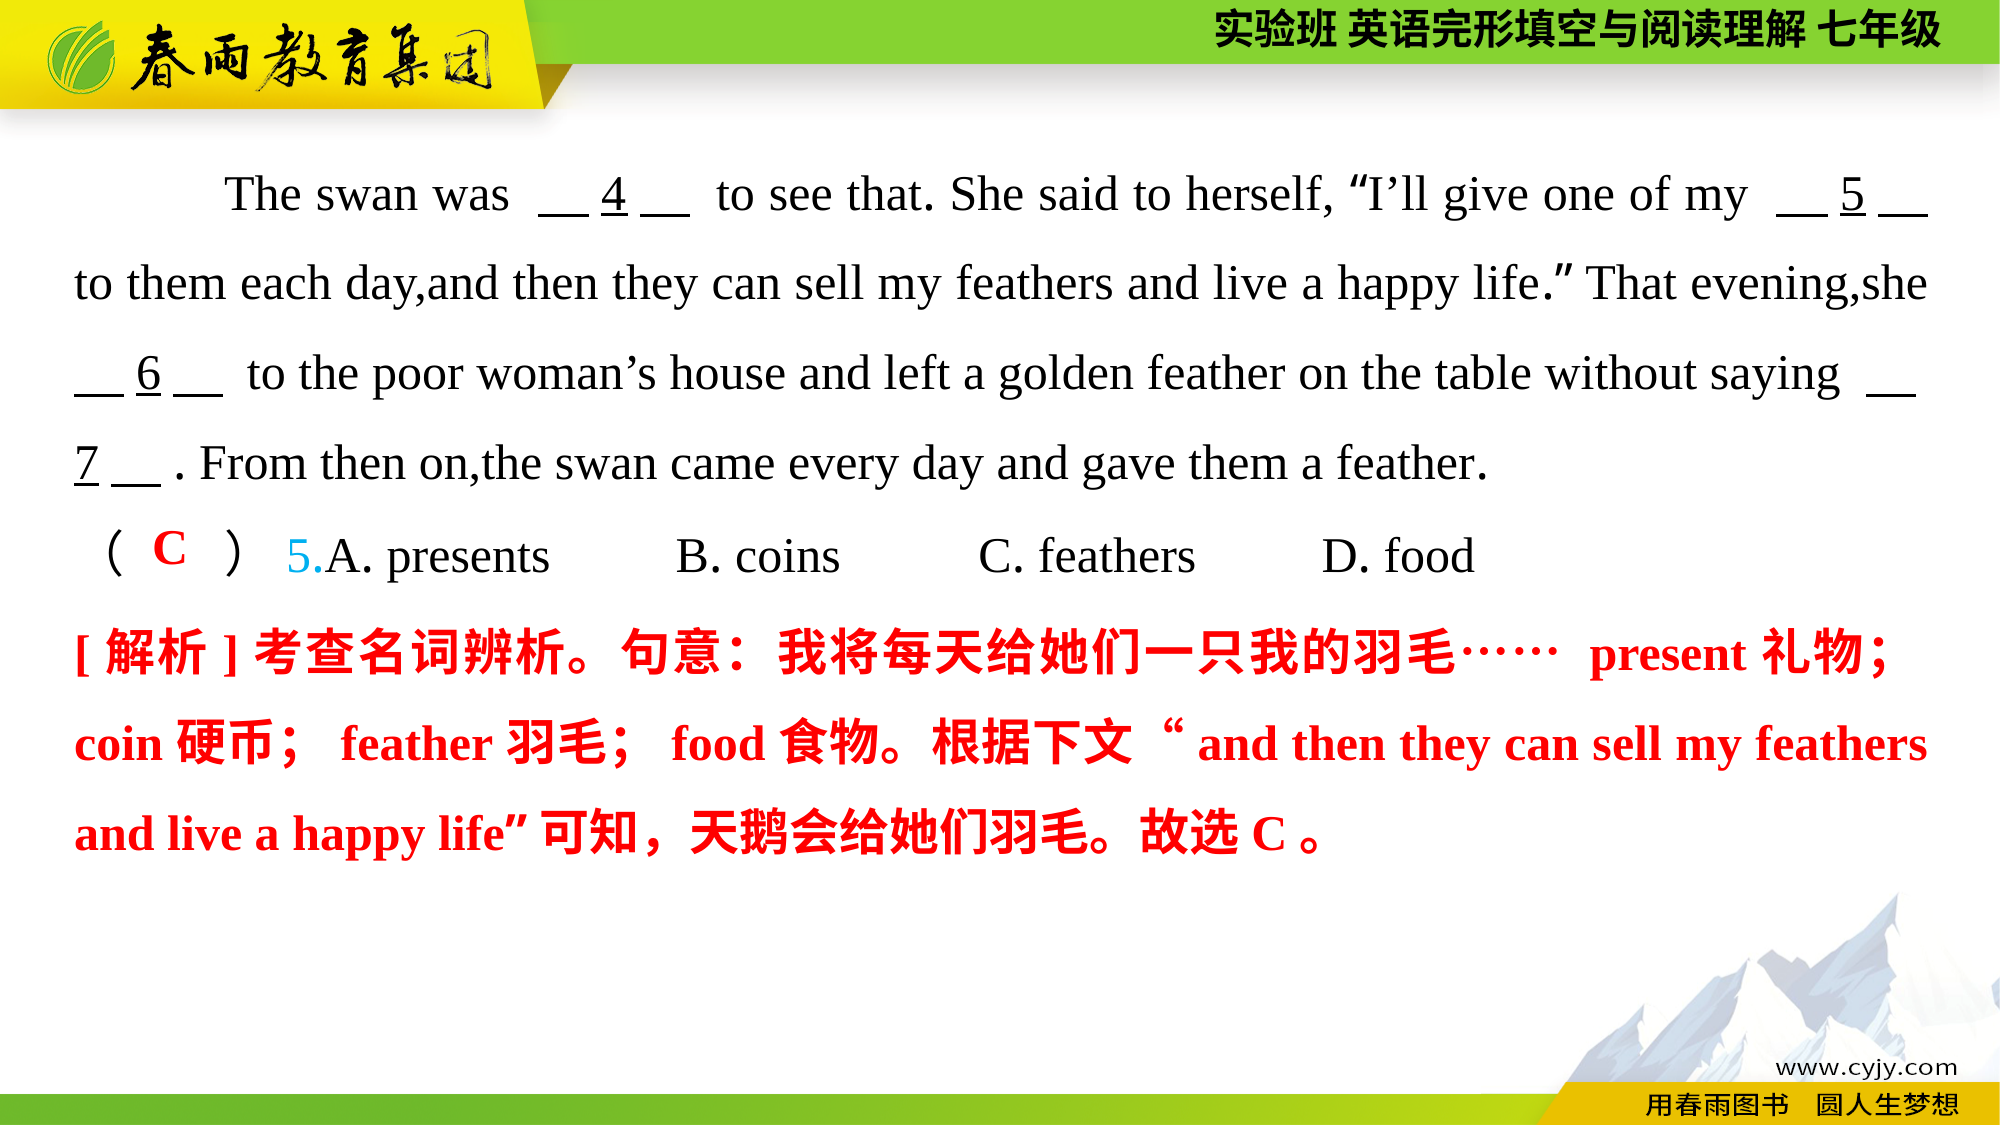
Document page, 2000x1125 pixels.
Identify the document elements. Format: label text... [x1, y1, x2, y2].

text_box （ ）5.A. presents B. coins C. feathers D. food [59, 485, 1944, 582]
list The swan was 4 to see that. She said to herself, “I’ll give one of my 5 to them each day,and then they can sell my feathers and live a happy life.” That evening,she 6 to the poor woman’s house and left a golden feather on the table without saying 7 . From then on,the swan came every day and gave them a feather. [59, 122, 1944, 485]
text_box C [137, 507, 204, 583]
text_box [解析]考查名词辨析。句意：我将每天给她们一只我的羽毛…… present礼物；coin硬币；feather羽毛；food食物。根据下文“and then they can sell my feathers and live a happy life”可知，天鹅会给她们羽毛。故选C。 [59, 582, 1944, 868]
picture [0, 0, 2000, 1125]
